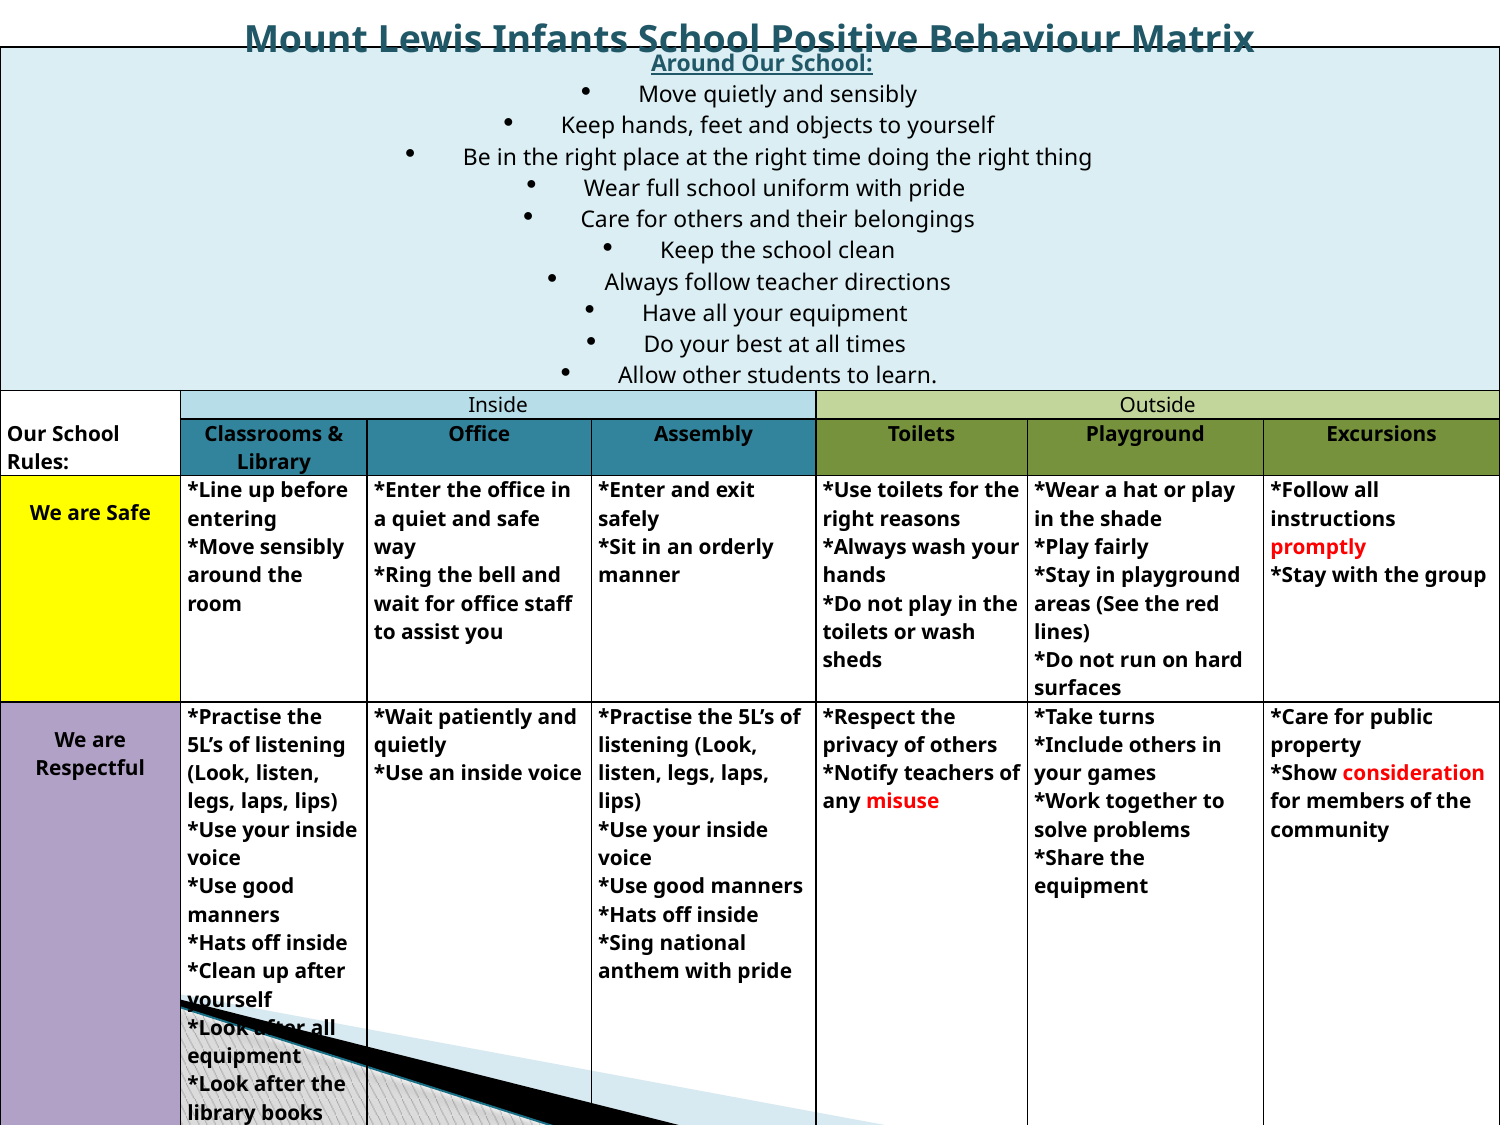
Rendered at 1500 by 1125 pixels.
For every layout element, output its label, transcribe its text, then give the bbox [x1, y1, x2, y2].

table_header Around Our School: Move quietly and sensibly Keep hands, feet and objects to yourself Be in the right place at the right time doing the right thing Wear full school uniform with pride Care for others and their belongings Keep the school clean Always follow teacher directions Have all your equipment Do your best at all times Allow other students to learn. [1, 48, 1499, 390]
table_cell We are Safe [1, 476, 180, 701]
table_cell *Take turns *Include others in your games *Work together to solve problems *Share the equipment [1028, 703, 1263, 1125]
table_cell *Enter and exit safely *Sit in an orderly manner [592, 476, 815, 701]
table_cell *Follow all instructions promptly *Stay with the group [1264, 476, 1499, 701]
table_cell Assembly [592, 420, 815, 475]
table_cell We are Respectful [1, 703, 180, 1125]
table_cell *Enter the office in a quiet and safe way *Ring the bell and wait for office staff to assist you [368, 476, 591, 701]
table_cell Outside [817, 391, 1499, 418]
table_cell Inside [181, 391, 815, 418]
table_cell Office [368, 420, 591, 475]
table_cell Toilets [817, 420, 1027, 475]
table_cell Our School Rules: [1, 391, 180, 475]
table_cell Playground [1028, 420, 1263, 475]
text_box Mount Lewis Infants School Positive Behaviour Matrix [228, 7, 1272, 68]
table_cell Classrooms & Library [181, 420, 366, 475]
table_cell *Use toilets for the right reasons *Always wash your hands *Do not play in the toilets or wash sheds [817, 476, 1027, 701]
table_cell *Practise the 5L’s of listening (Look, listen, legs, laps, lips) *Use your inside voice *Use good manners *Hats off inside *Sing national anthem with pride [592, 703, 815, 1125]
table_cell *Wait patiently and quietly *Use an inside voice [368, 703, 591, 1125]
table_cell *Line up before entering *Move sensibly around the room [181, 476, 366, 701]
table_cell *Wear a hat or play in the shade *Play fairly *Stay in playground areas (See the red lines) *Do not run on hard surfaces [1028, 476, 1263, 701]
table_cell Excursions [1264, 420, 1499, 475]
table_cell *Practise the 5L’s of listening (Look, listen, legs, laps, lips) *Use your inside voice *Use good manners *Hats off inside *Clean up after yourself *Look after all equipment *Look after the library books [181, 703, 366, 1125]
table_cell *Care for public property *Show consideration for members of the community [1264, 703, 1499, 1125]
table_cell *Respect the privacy of others *Notify teachers of any misuse [817, 703, 1027, 1125]
